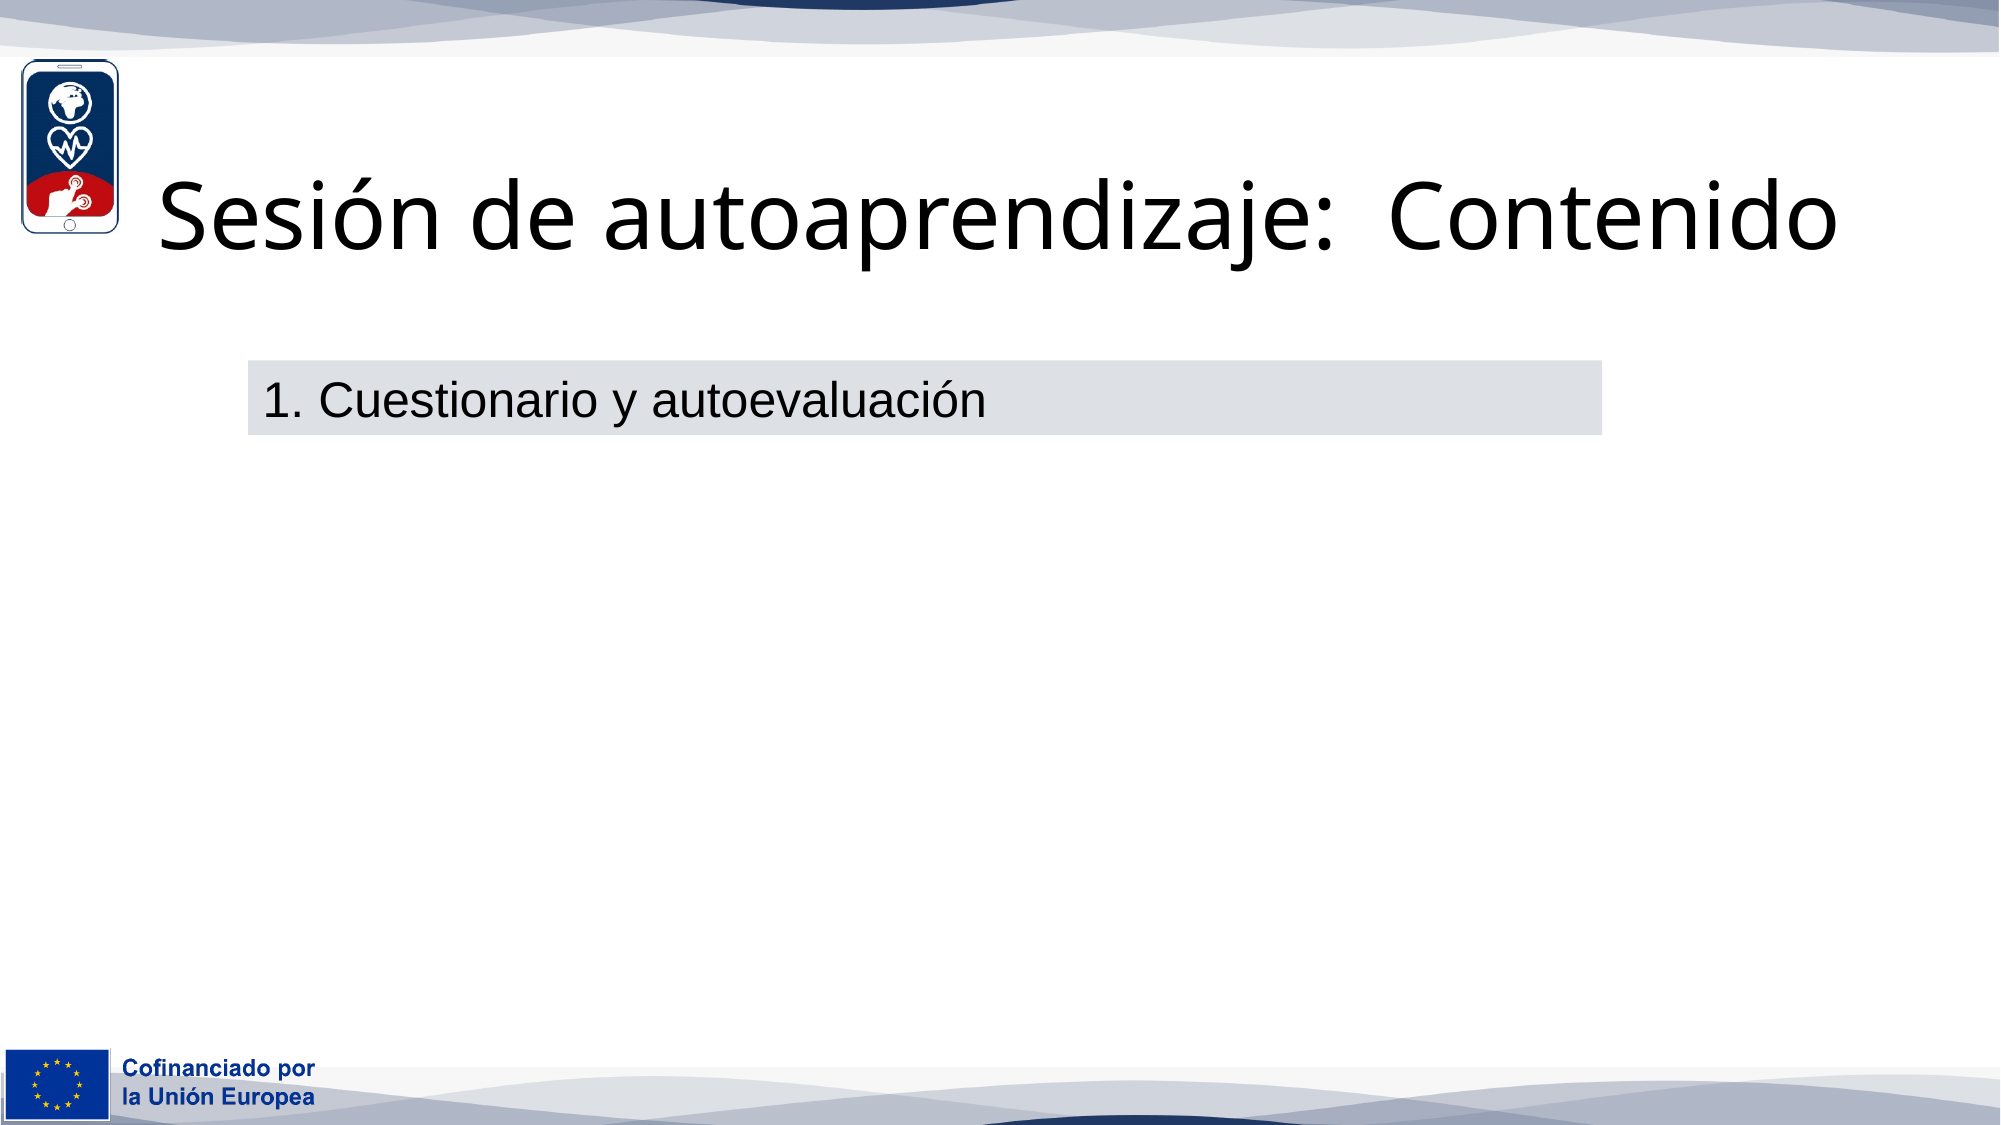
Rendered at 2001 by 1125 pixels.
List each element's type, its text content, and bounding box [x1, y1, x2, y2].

picture [0, 0, 1999, 57]
title Sesión de autoaprendizaje: Contenido [137, 68, 1863, 278]
text_box 1. Cuestionario y autoevaluación [248, 360, 1603, 436]
picture [21, 59, 119, 234]
picture [0, 1044, 2001, 1125]
